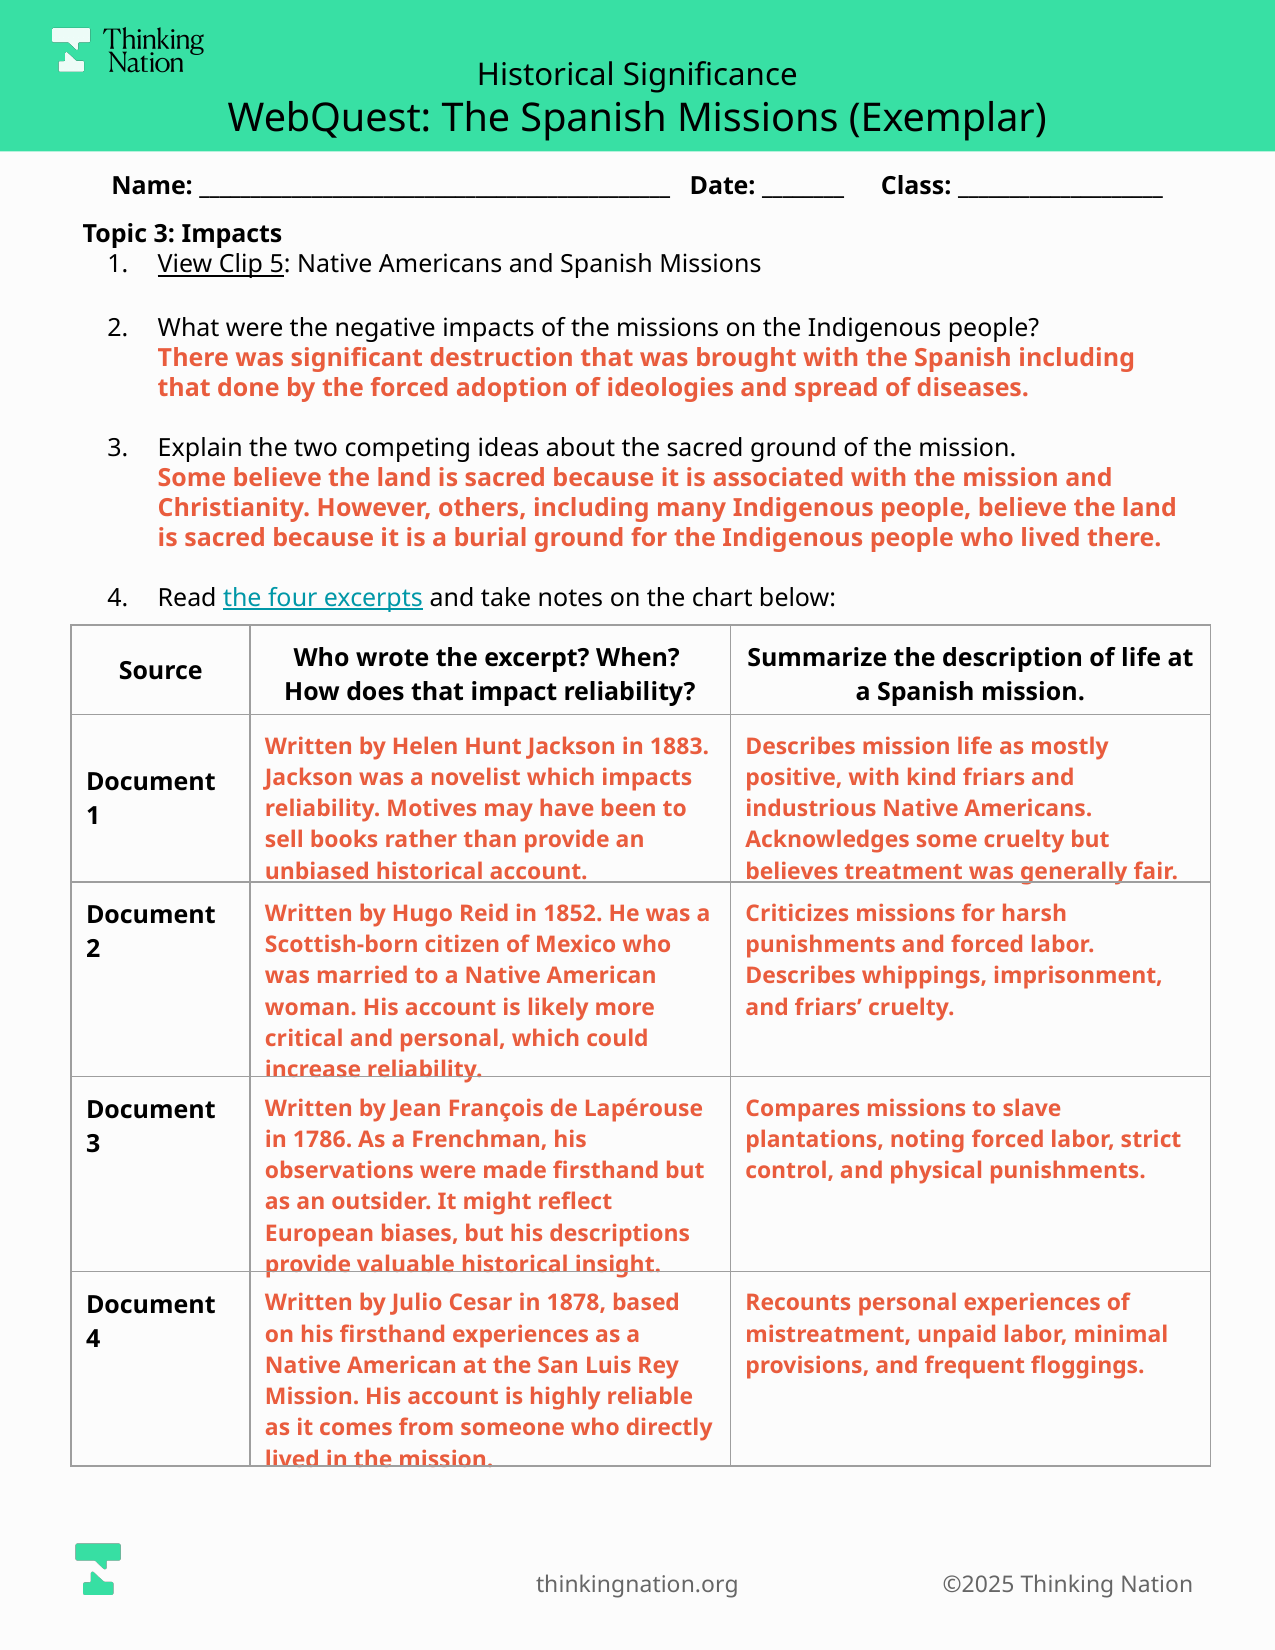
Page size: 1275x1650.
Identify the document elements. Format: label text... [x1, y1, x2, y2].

table_header Source [72, 626, 249, 714]
table_cell Document 2 [72, 883, 249, 1076]
table_cell Document 3 [72, 1077, 249, 1271]
table_cell Compares missions to slave plantations, noting forced labor, strict control, and physical punishments. [731, 1077, 1210, 1271]
table_cell Written by Jean François de Lapérouse in 1786. As a Frenchman, his observations were made firsthand but as an outsider. It might reflect European biases, but his descriptions provide valuable historical insight. [251, 1077, 730, 1271]
table_cell Written by Hugo Reid in 1852. He was a Scottish-born citizen of Mexico who was married to a Native American woman. His account is likely more critical and personal, which could increase reliability. [251, 883, 730, 1076]
text_box Name: ______________________________________________ Date: ________ Class: ____________________ [35, 154, 1239, 215]
table_cell Document 4 [72, 1272, 249, 1465]
text_box Historical Significance WebQuest: The Spanish Missions (Exemplar) [0, 0, 1275, 152]
picture [62, 1533, 134, 1605]
table_cell Document 1 [72, 715, 249, 881]
text_box Topic 3: Impacts View Clip 5: Native Americans and Spanish Missions What were the negative impacts of the missions on the Indigenous people? There was significant destruction that was brought with the Spanish including that done by the forced adoption of ideologies and spread of diseases. Explain the two competing ideas about the sacred ground of the mission. Some believe the land is sacred because it is associated with the mission and Christianity. However, others, including many Indigenous people, believe the land is sacred because it is a burial ground for the Indigenous people who lived there. Read the four excerpts and take notes on the chart below: [67, 215, 1208, 631]
table_cell Describes mission life as mostly positive, with kind friars and industrious Native Americans. Acknowledges some cruelty but believes treatment was generally fair. [731, 715, 1210, 881]
table_cell Written by Helen Hunt Jackson in 1883. Jackson was a novelist which impacts reliability. Motives may have been to sell books rather than provide an unbiased historical account. [251, 715, 730, 881]
table_cell Criticizes missions for harsh punishments and forced labor. Describes whippings, imprisonment, and friars’ cruelty. [731, 883, 1210, 1076]
table_header Who wrote the excerpt? When? How does that impact reliability? [251, 626, 730, 714]
text_box ©2025 Thinking Nation [907, 1553, 1210, 1605]
text_box thinkingnation.org [486, 1553, 789, 1605]
table_header Summarize the description of life at a Spanish mission. [731, 626, 1210, 714]
picture [35, 13, 210, 87]
table_cell Written by Julio Cesar in 1878, based on his firsthand experiences as a Native American at the San Luis Rey Mission. His account is highly reliable as it comes from someone who directly lived in the mission. [251, 1272, 730, 1465]
table_cell Recounts personal experiences of mistreatment, unpaid labor, minimal provisions, and frequent floggings. [731, 1272, 1210, 1465]
